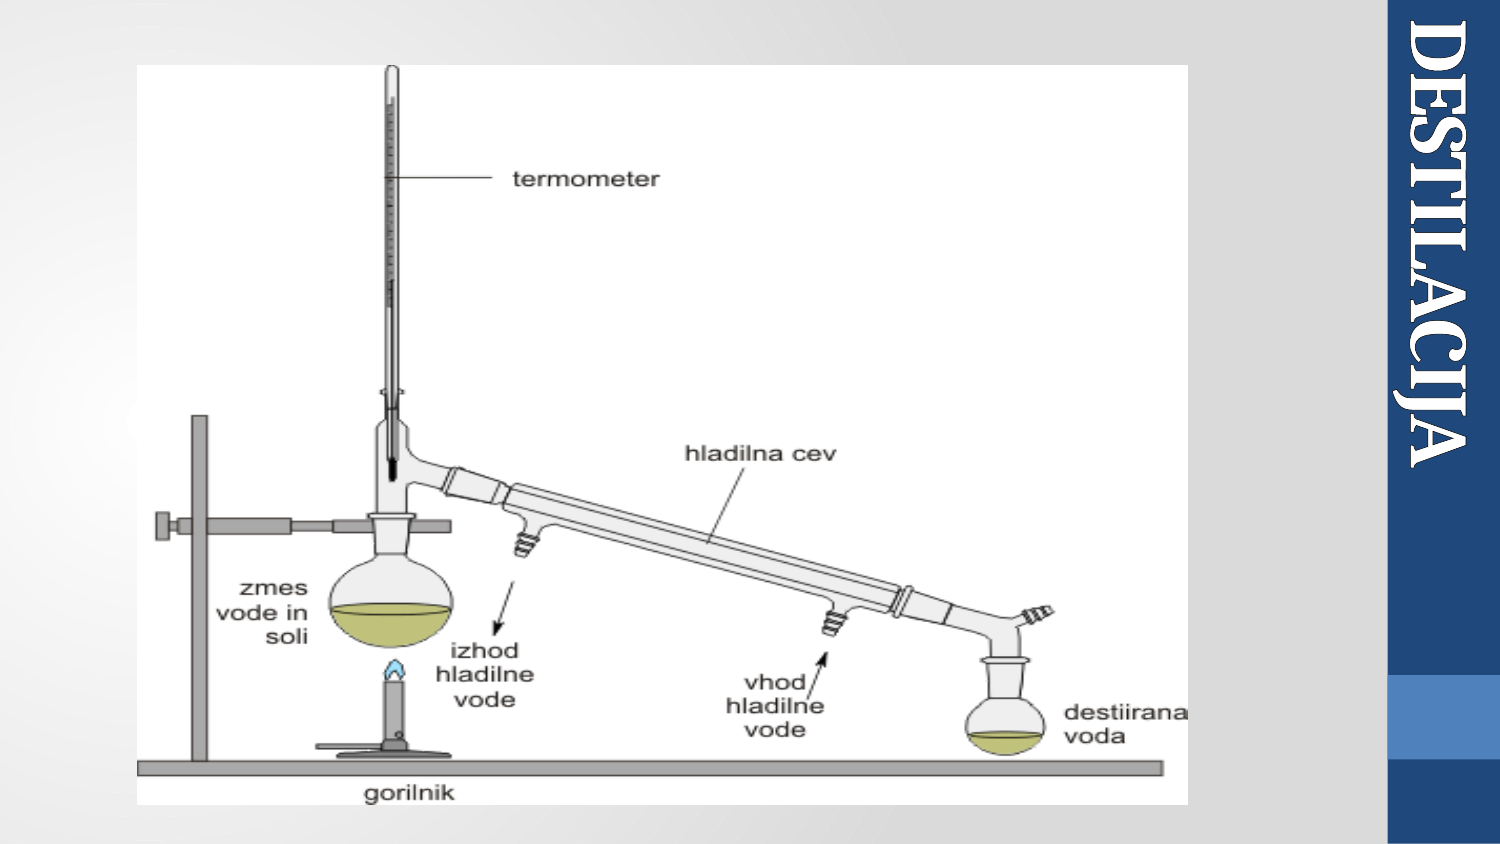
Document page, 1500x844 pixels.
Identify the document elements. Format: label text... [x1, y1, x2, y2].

title DESTILACIJA [1412, 2, 1476, 631]
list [136, 65, 1188, 805]
